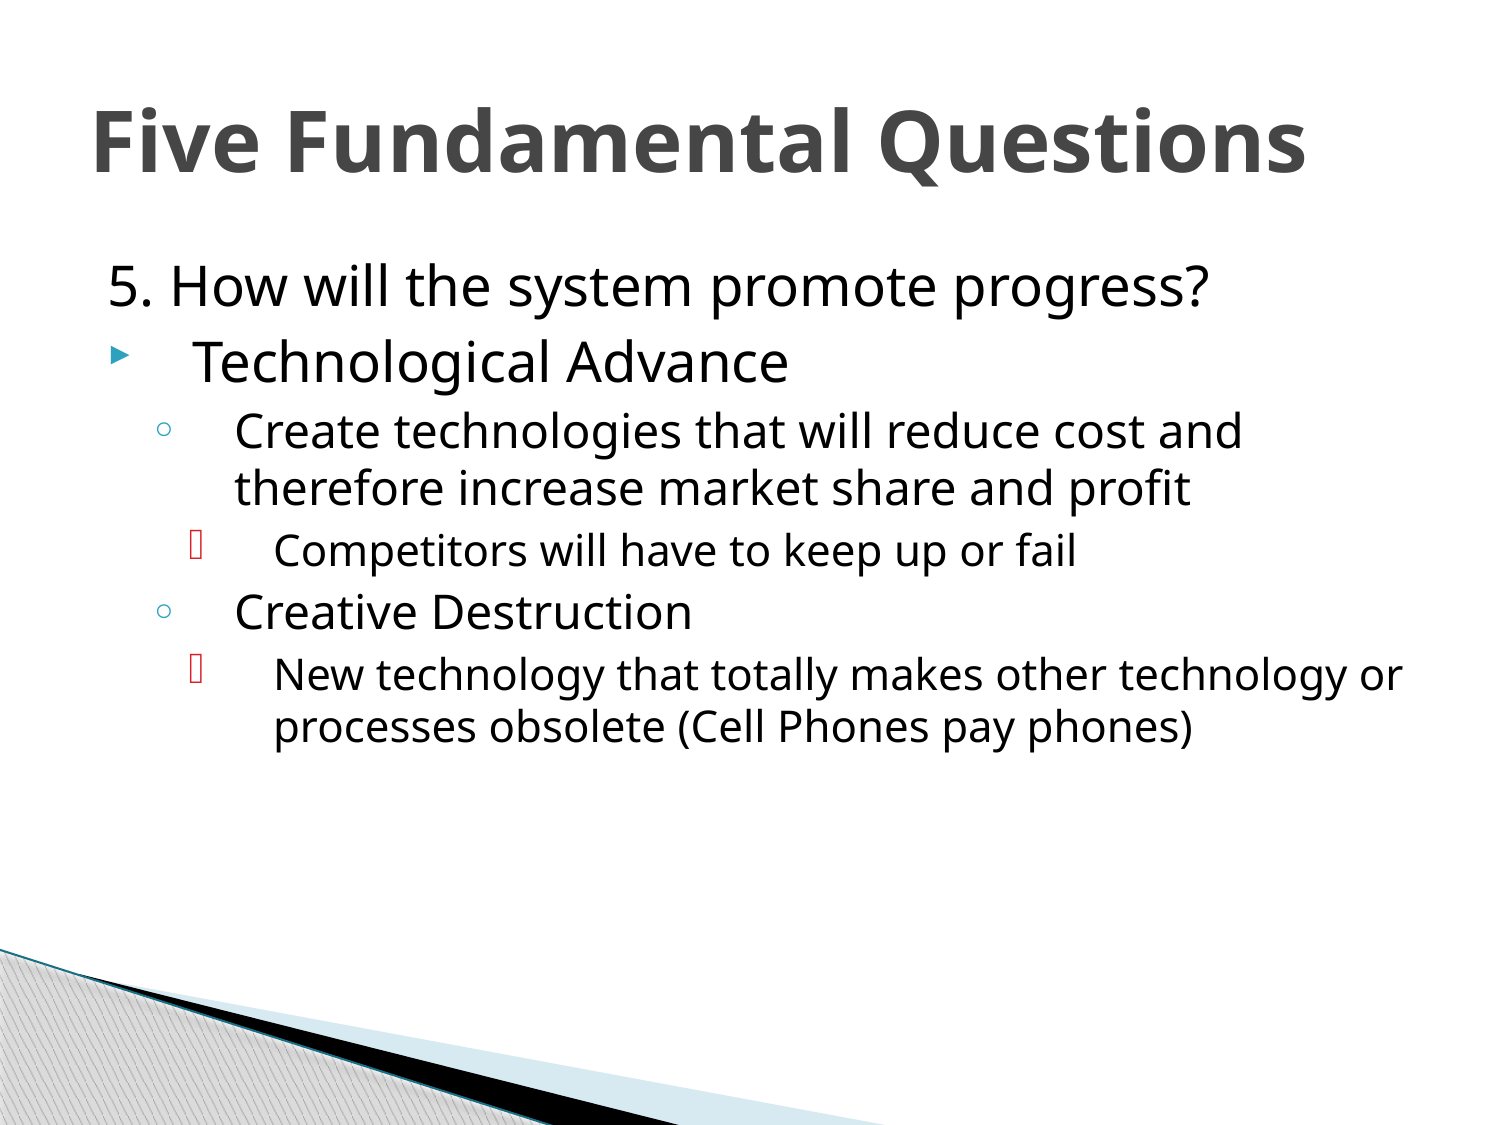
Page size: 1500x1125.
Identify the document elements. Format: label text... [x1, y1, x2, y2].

list 5. How will the system promote progress? Technological Advance Create technologies that will reduce cost and therefore increase market share and profit Competitors will have to keep up or fail Creative Destruction New technology that totally makes other technology or processes obsolete (Cell Phones pay phones) [75, 243, 1425, 986]
title Five Fundamental Questions [75, 45, 1425, 233]
